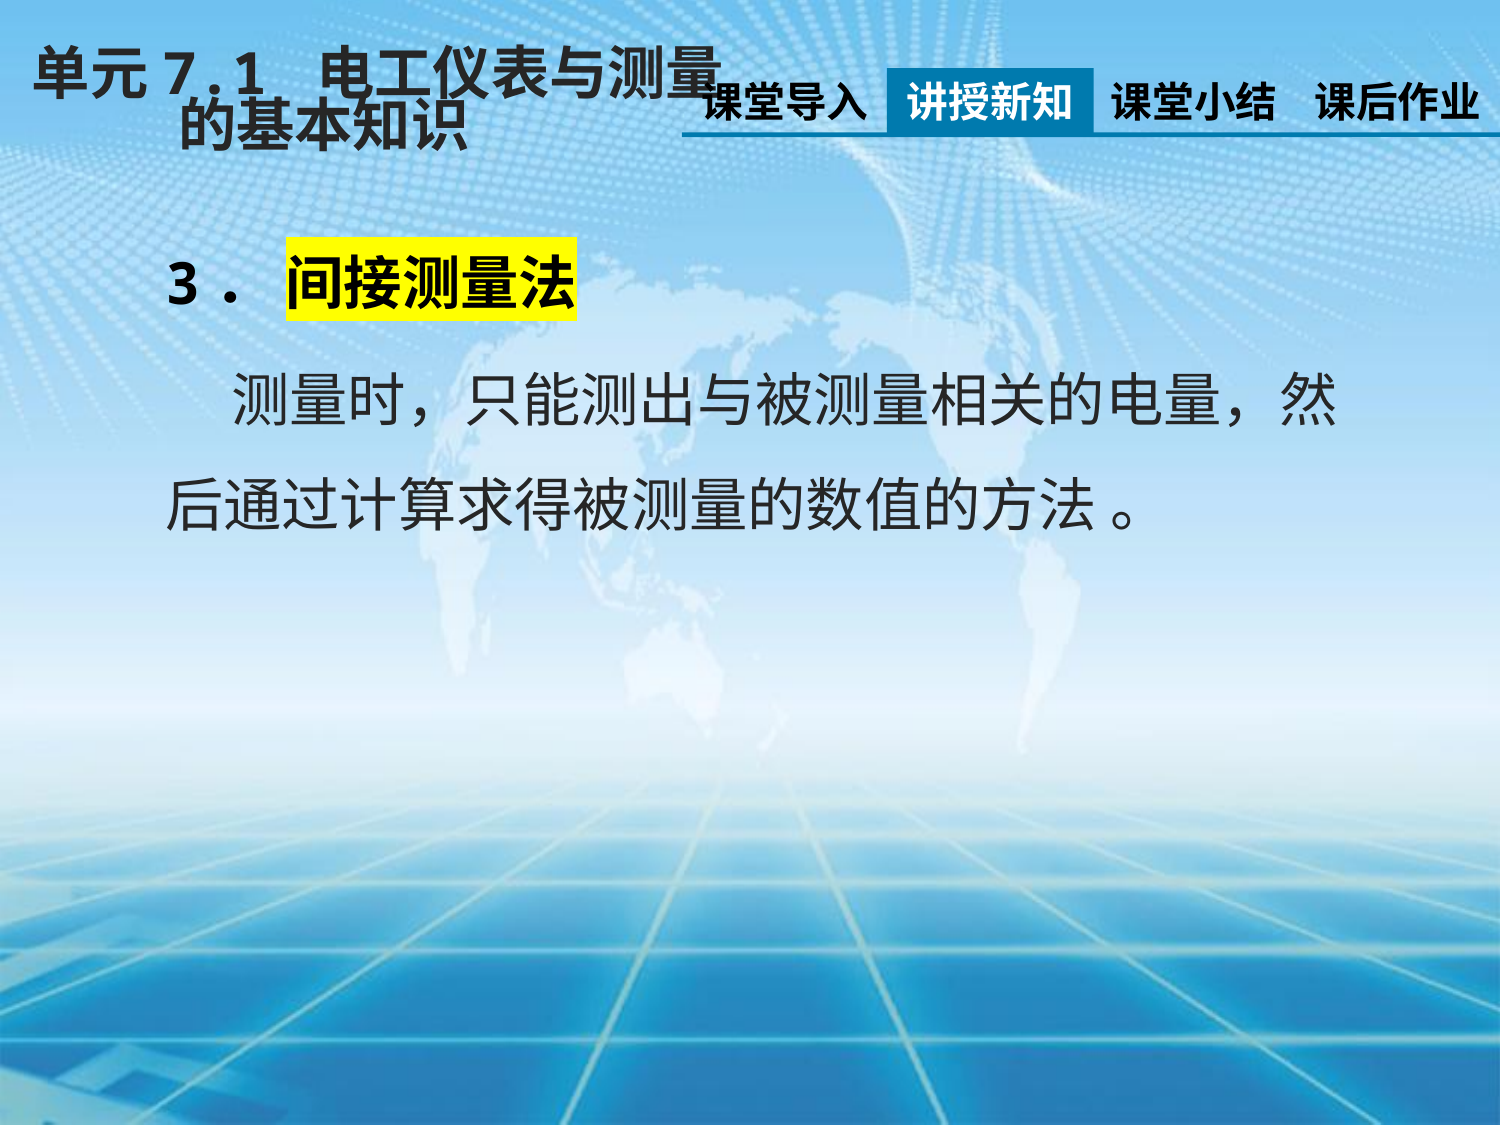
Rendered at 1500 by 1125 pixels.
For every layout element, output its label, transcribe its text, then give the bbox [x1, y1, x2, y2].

text_box 3． 间接测量法 测量时，只能测出与被测量相关的电量，然后通过计算求得被测量的数值的方法 。 [150, 238, 1372, 690]
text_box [16, 46, 1500, 168]
picture [0, 0, 1500, 1125]
